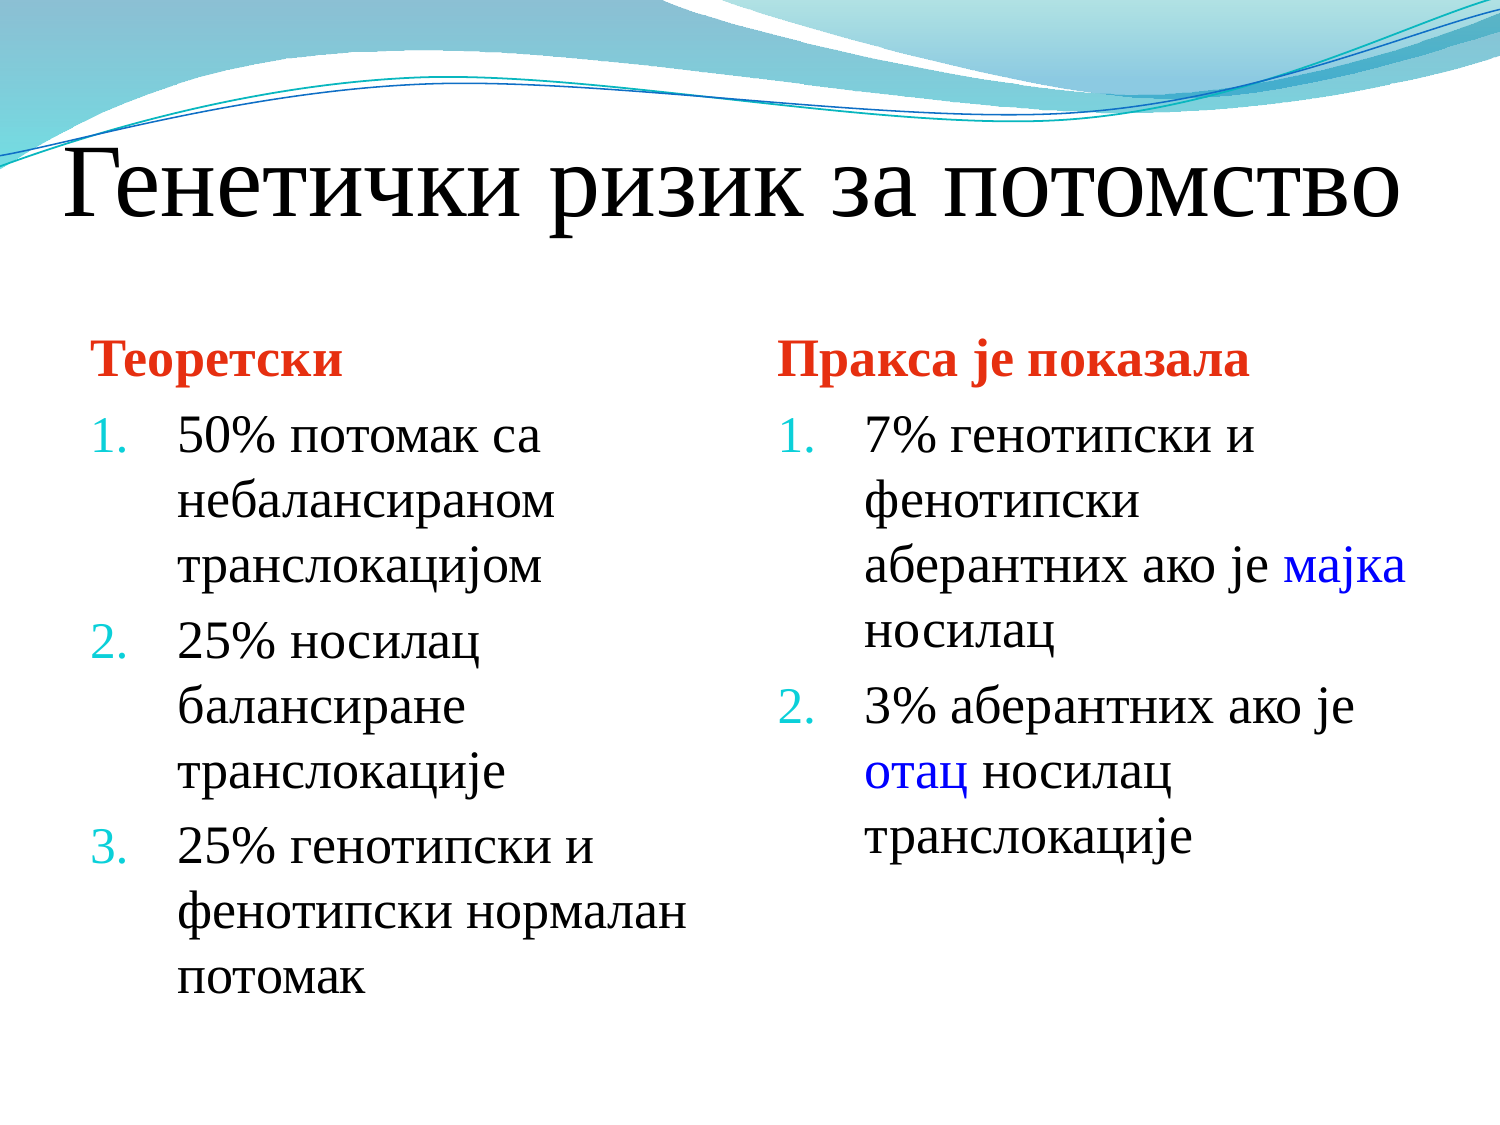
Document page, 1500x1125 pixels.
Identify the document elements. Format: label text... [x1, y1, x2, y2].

title Генетички ризик за потомство [62, 49, 1413, 238]
list Пракса је показала 7% генотипски и фенотипски аберантних ако је мајка носилац 3% аберантних ако је отац носилац транслокације [762, 314, 1426, 1043]
list Теоретски 50% потомак са небалансираном транслокацијом 25% носилац балансиране транслокације 25% генотипски и фенотипски нормалан потомак [74, 314, 738, 1043]
